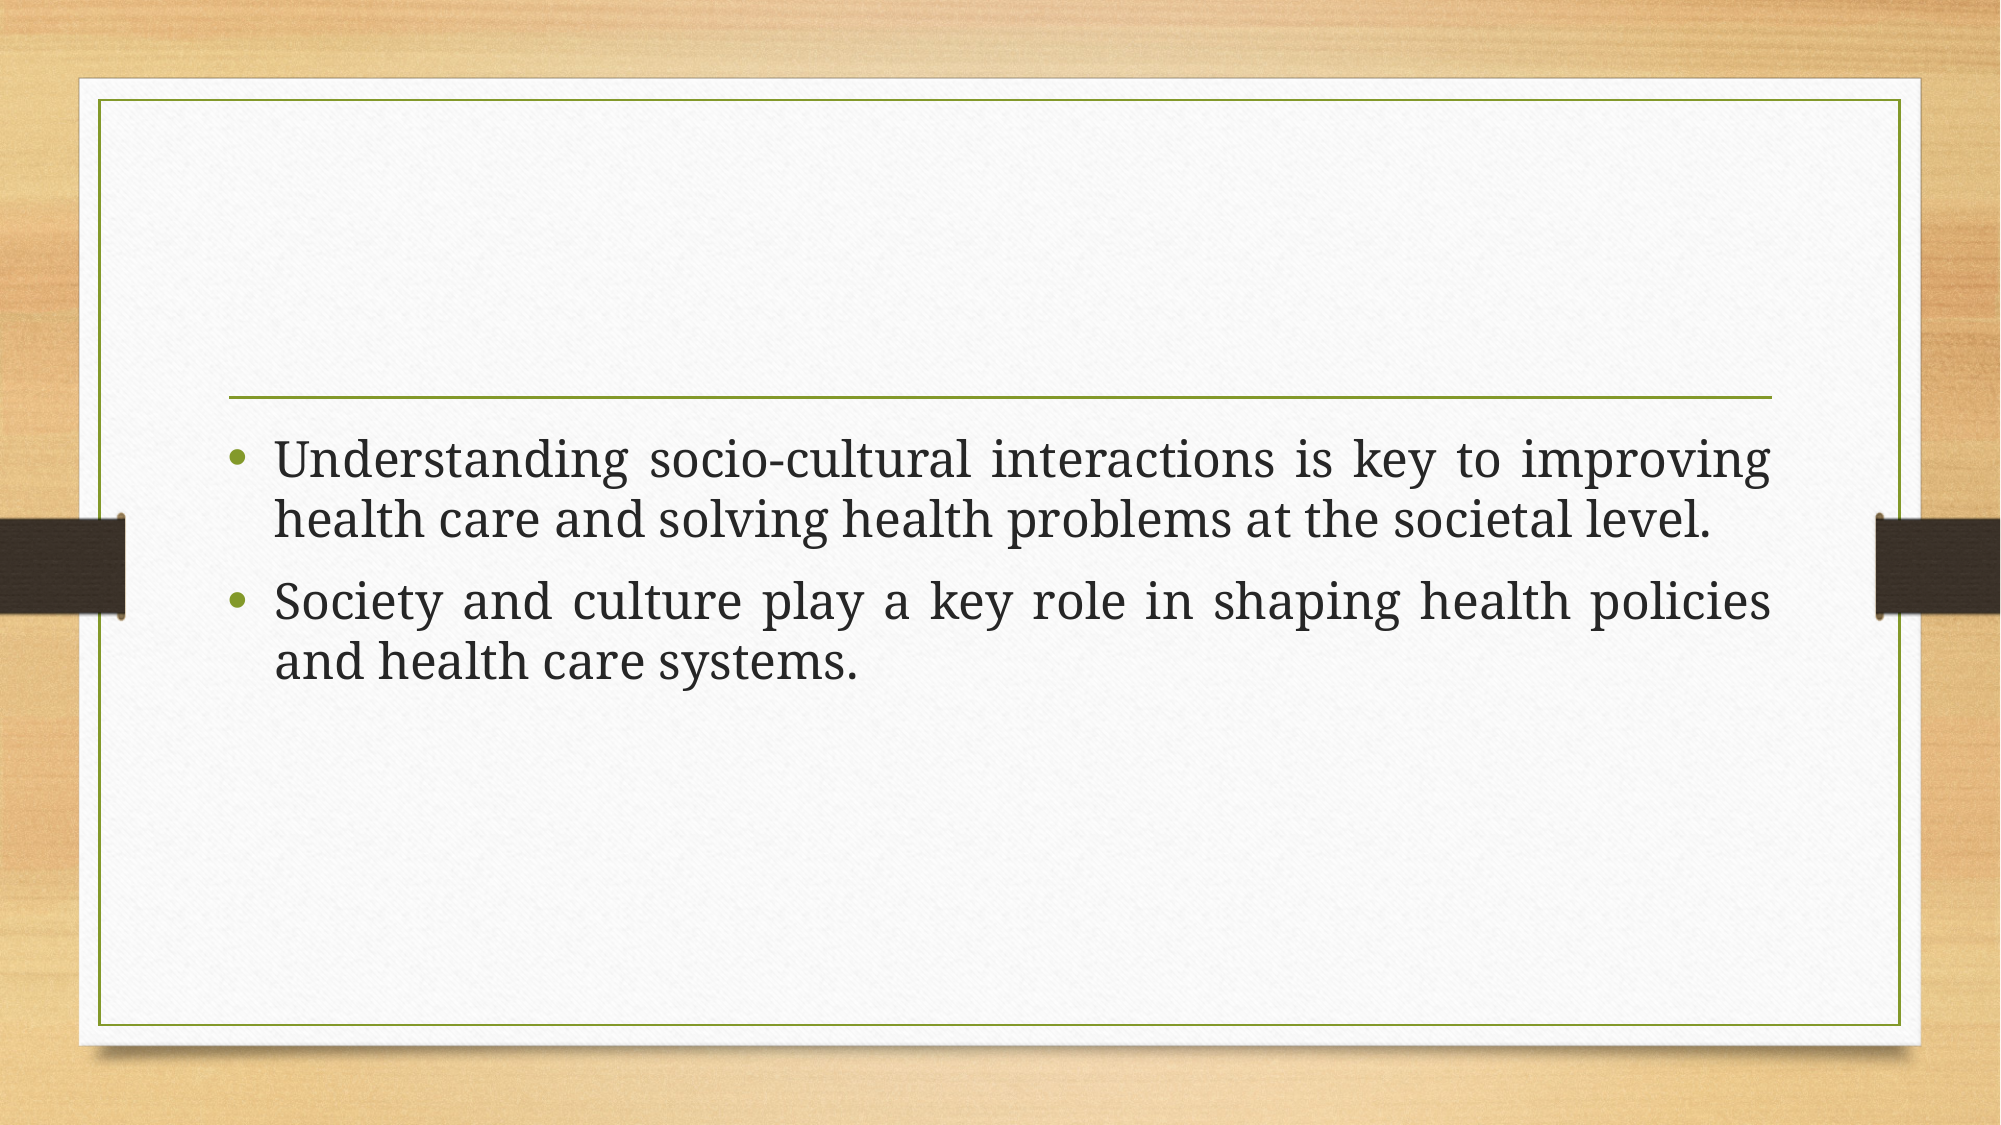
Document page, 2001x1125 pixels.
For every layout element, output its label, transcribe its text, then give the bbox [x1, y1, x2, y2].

list Understanding socio-cultural interactions is key to improving health care and solving health problems at the societal level. Society and culture play a key role in shaping health policies and health care systems. [212, 419, 1788, 964]
picture [0, 0, 2001, 1125]
